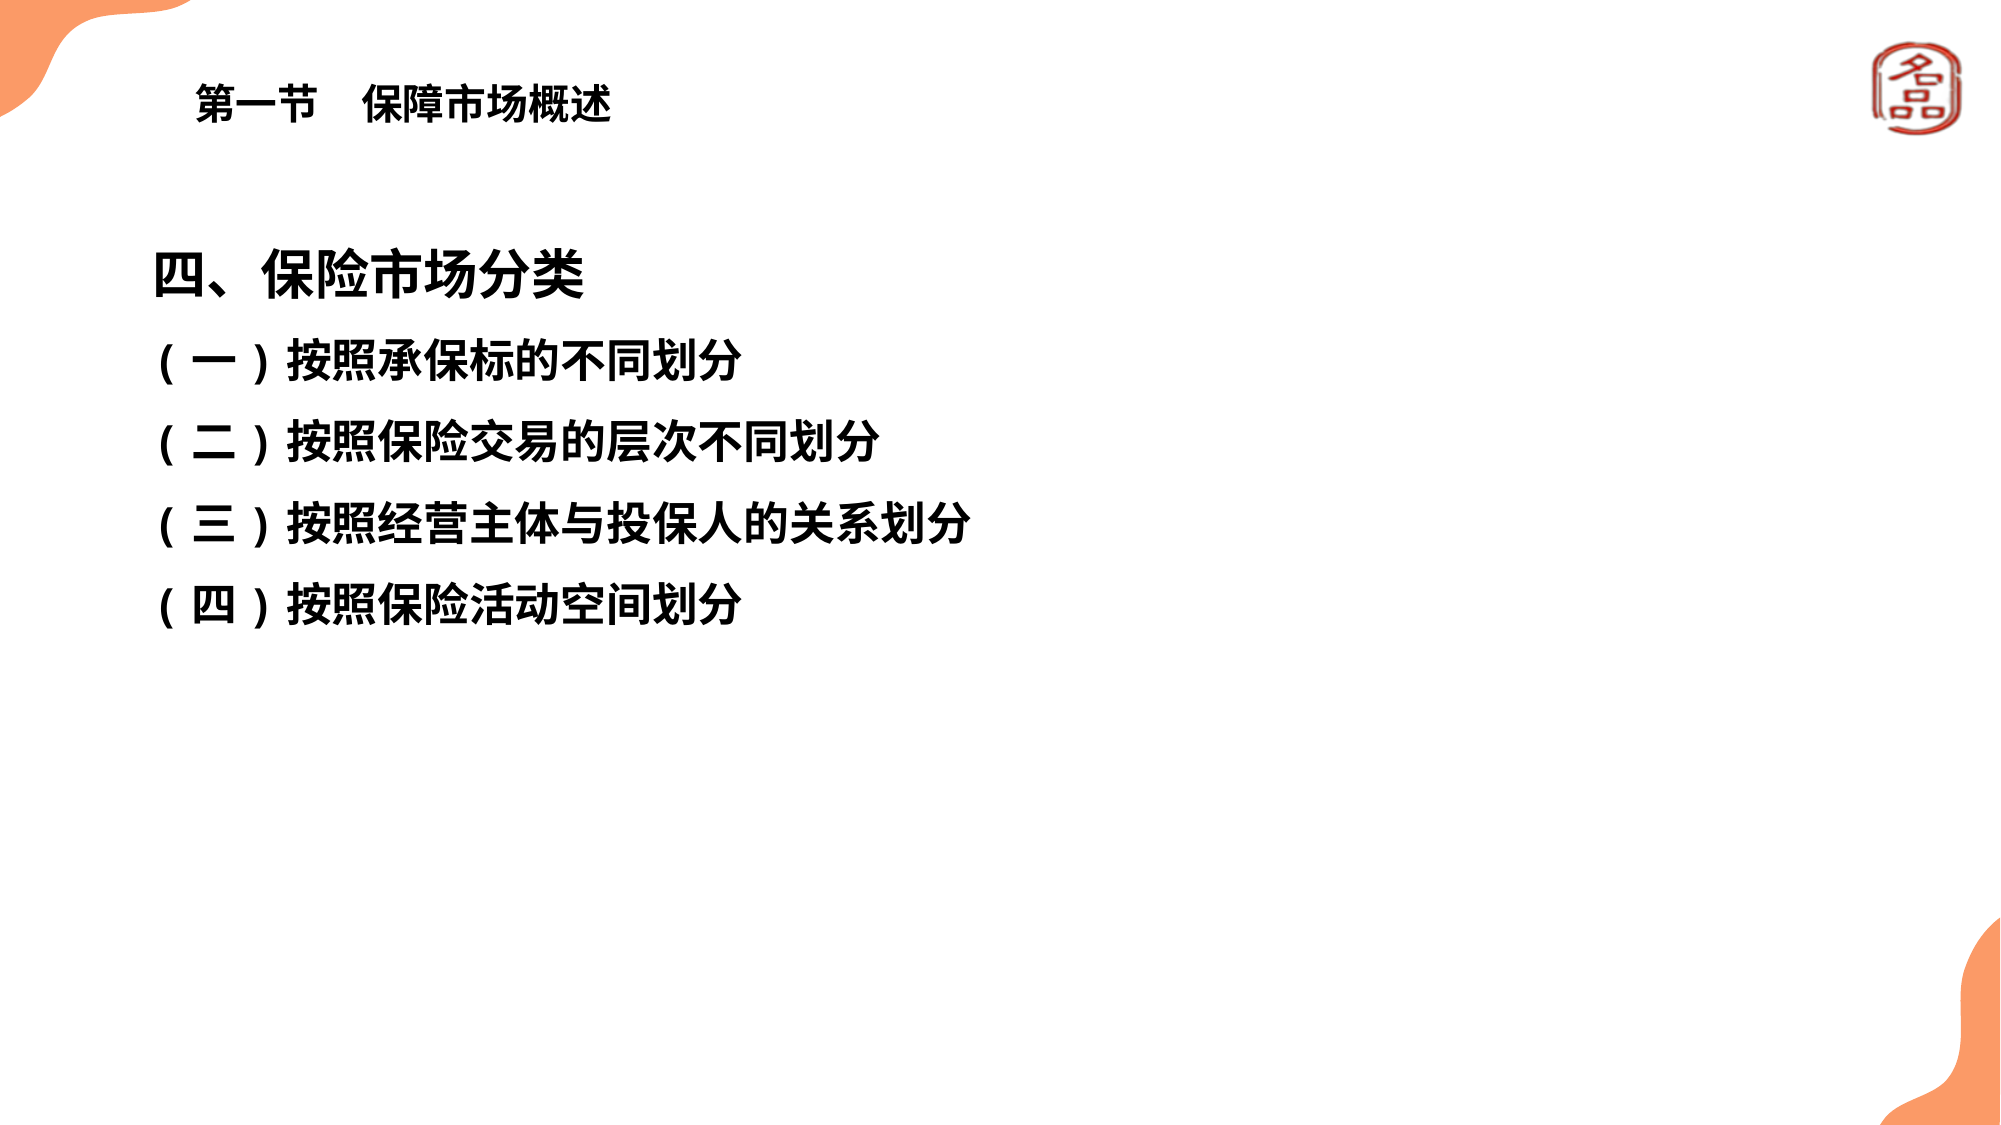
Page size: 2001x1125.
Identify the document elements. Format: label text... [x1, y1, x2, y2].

picture [1861, 10, 1990, 147]
list 四、保险市场分类 (一)按照承保标的不同划分 (二)按照保险交易的层次不同划分 (三)按照经营主体与投保人的关系划分 (四)按照保险活动空间划分 [137, 217, 1863, 1031]
title 第一节 保障市场概述 [137, 60, 1863, 152]
